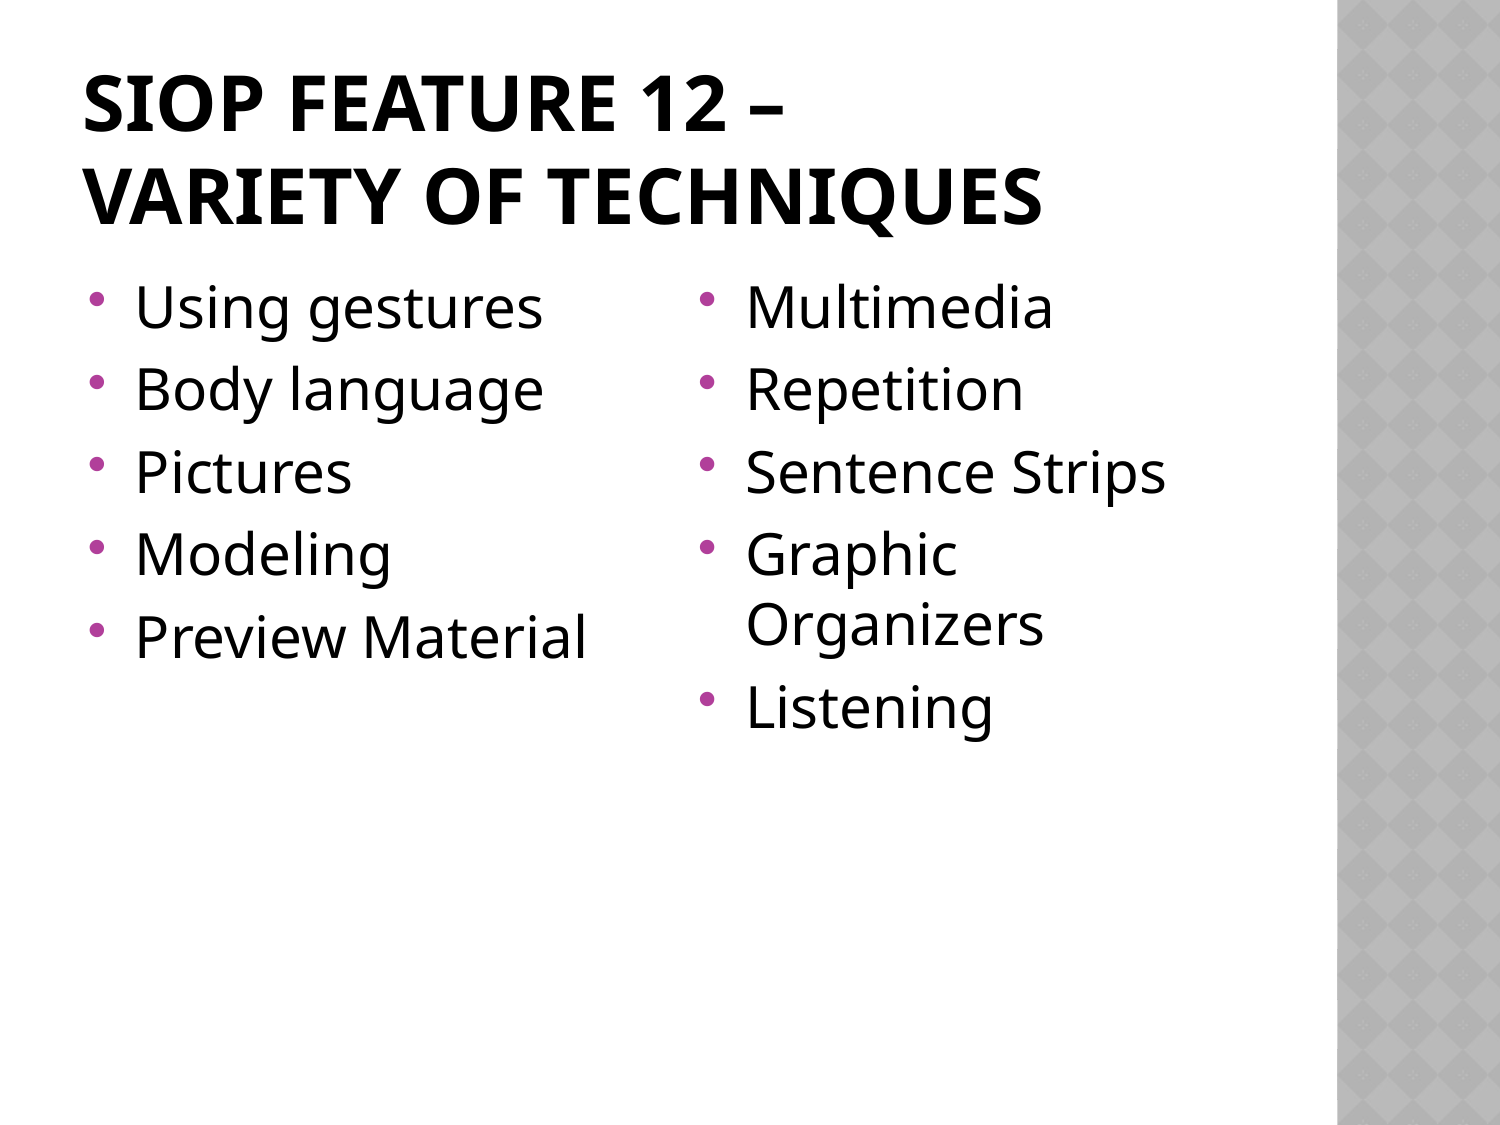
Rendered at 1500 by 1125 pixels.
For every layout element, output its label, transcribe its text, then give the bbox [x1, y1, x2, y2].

list Multimedia Repetition Sentence Strips Graphic Organizers Listening [685, 262, 1263, 1005]
list Using gestures Body language Pictures Modeling Preview Material [75, 262, 653, 1005]
title Siop Feature 12 – Variety of techniques [75, 52, 1263, 240]
